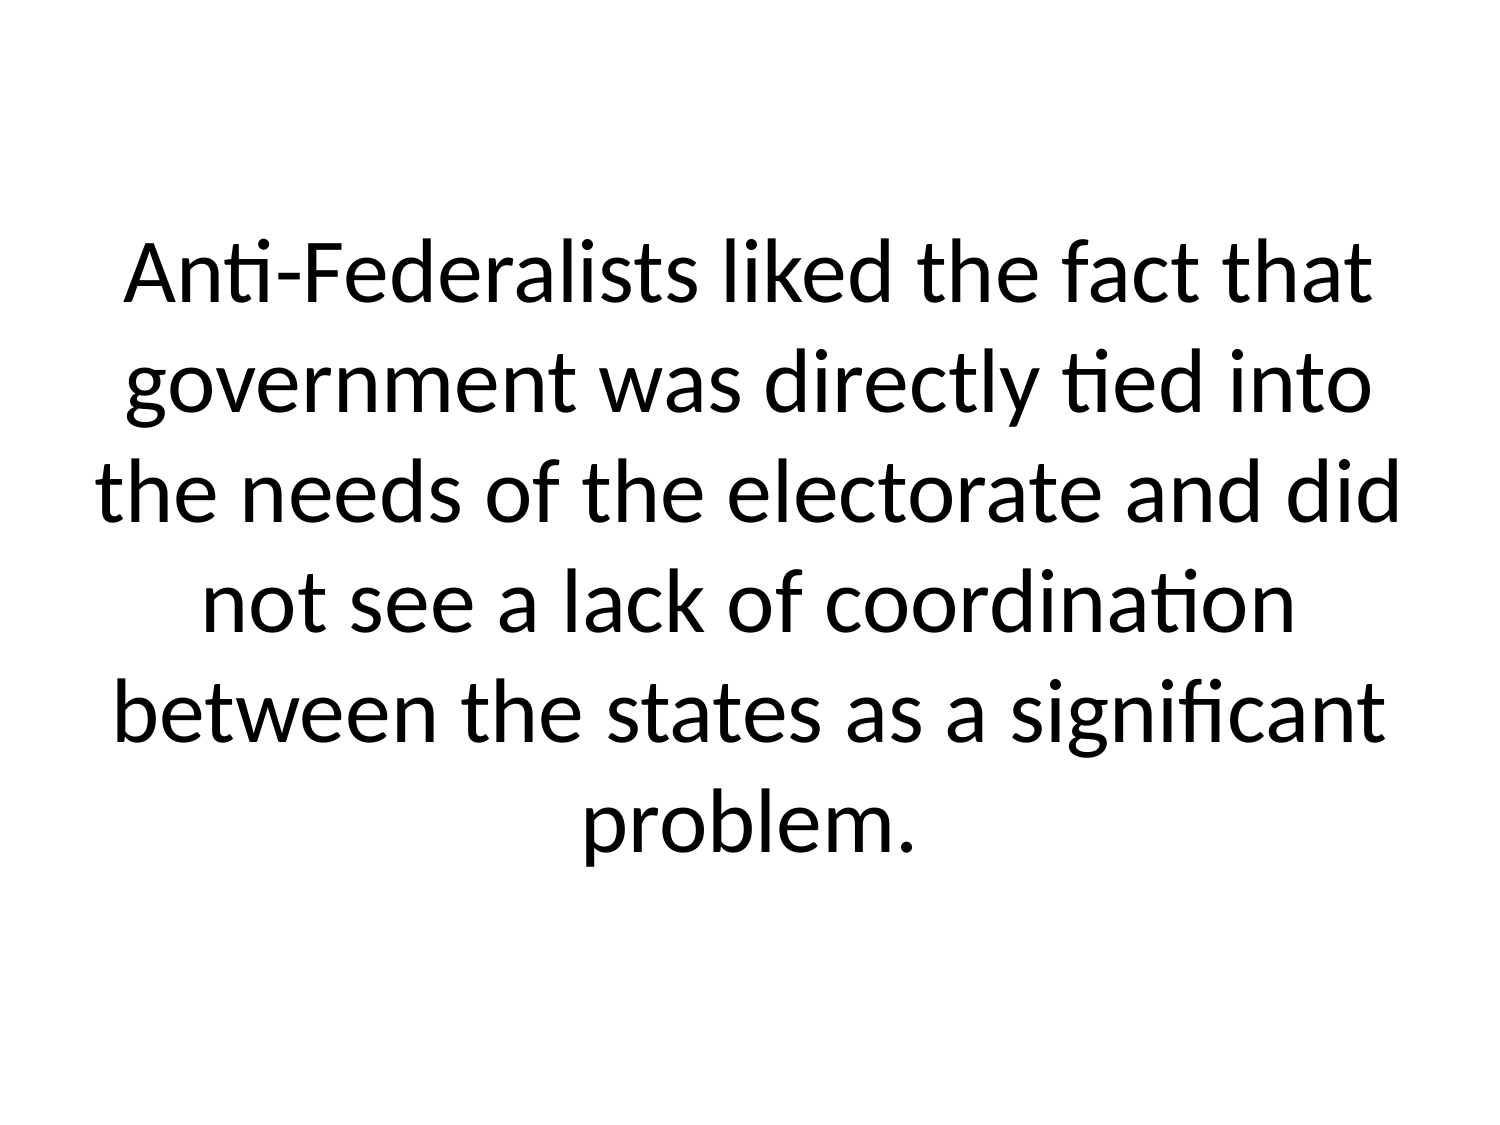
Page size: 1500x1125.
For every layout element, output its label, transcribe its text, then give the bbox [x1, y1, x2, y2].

title Anti-Federalists liked the fact that government was directly tied into the needs of the electorate and did not see a lack of coordination between the states as a significant problem. [74, 44, 1426, 1038]
